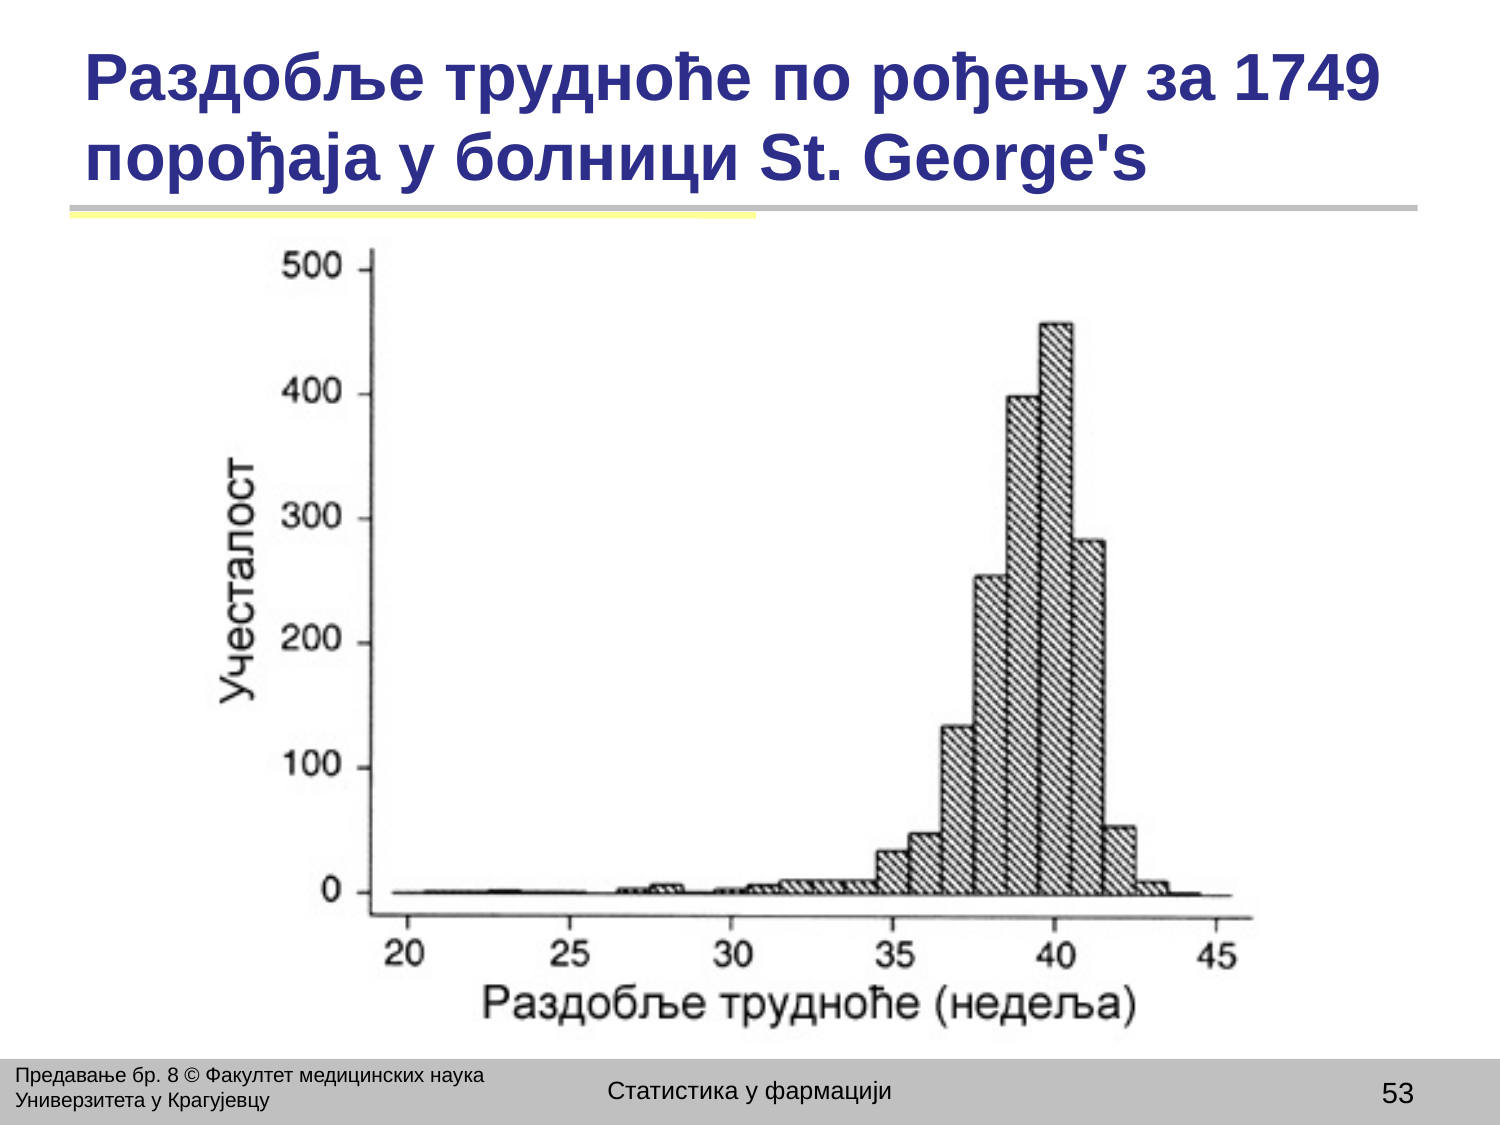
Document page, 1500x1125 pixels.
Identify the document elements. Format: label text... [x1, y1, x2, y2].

footer Статистика у фармацији [512, 1066, 988, 1125]
slide_number 53 [1079, 1066, 1430, 1125]
title Раздобље трудноће по рођењу за 1749 порођаја у болници St. George's [69, 19, 1426, 208]
slide_number Предавање бр. 8 © Факултет медицинских наука Универзитета у Крагујевцу [0, 1053, 631, 1108]
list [204, 236, 1270, 1045]
